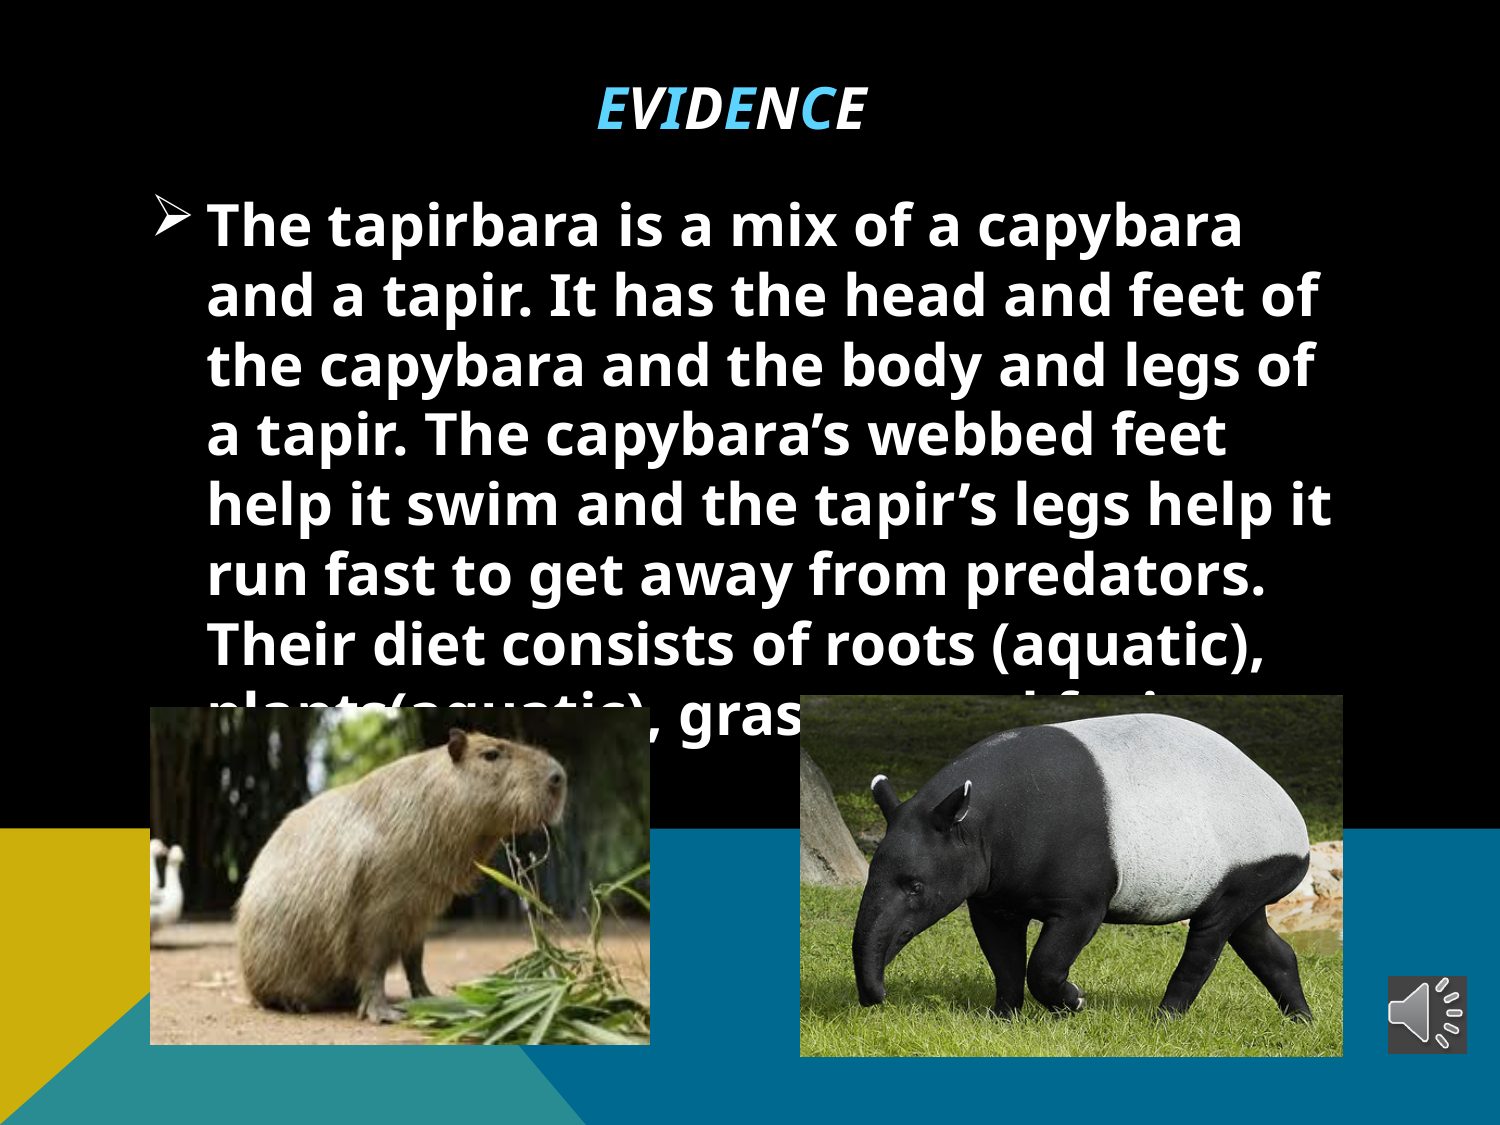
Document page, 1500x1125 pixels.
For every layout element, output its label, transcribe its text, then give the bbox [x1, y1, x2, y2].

list The tapirbara is a mix of a capybara and a tapir. It has the head and feet of the capybara and the body and legs of a tapir. The capybara’s webbed feet help it swim and the tapir’s legs help it run fast to get away from predators. Their diet consists of roots (aquatic), plants(aquatic), grasses, and fruit [135, 180, 1369, 768]
picture [1389, 977, 1466, 1053]
picture [799, 695, 1343, 1056]
title Evidence [62, 24, 1400, 188]
picture [149, 707, 651, 1045]
